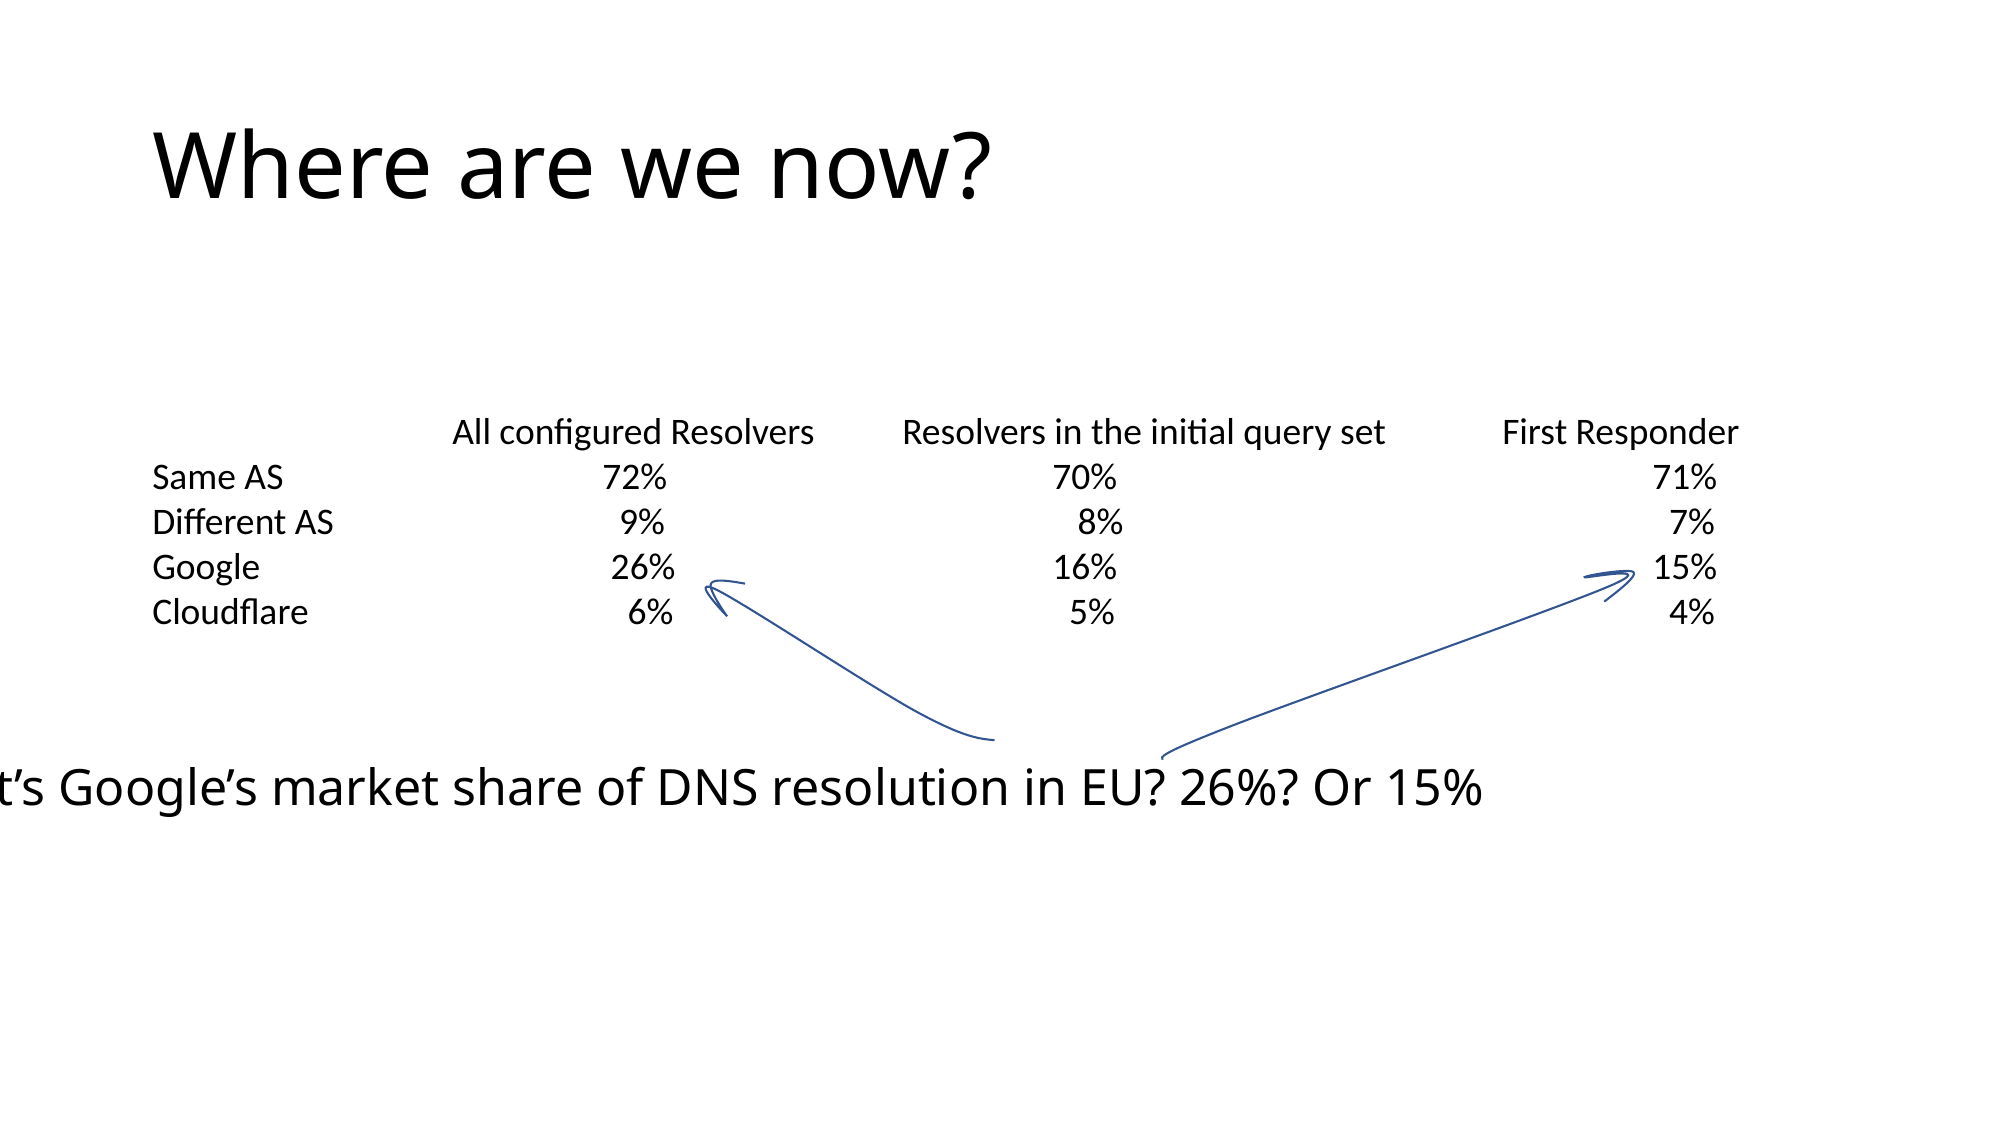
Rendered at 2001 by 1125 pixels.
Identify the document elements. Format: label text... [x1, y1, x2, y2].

text_box All configured Resolvers Resolvers in the initial query set First Responder Same AS 72% 70% 71% Different AS 9% 8% 7% Google 26% 16% 15% Cloudflare 6% 5% 4% [137, 399, 1831, 640]
title Where are we now? [137, 59, 1863, 278]
text_box What’s Google’s market share of DNS resolution in EU? 26%? Or 15% [0, 748, 1499, 823]
text_box [1161, 569, 1636, 760]
text_box [704, 579, 995, 742]
